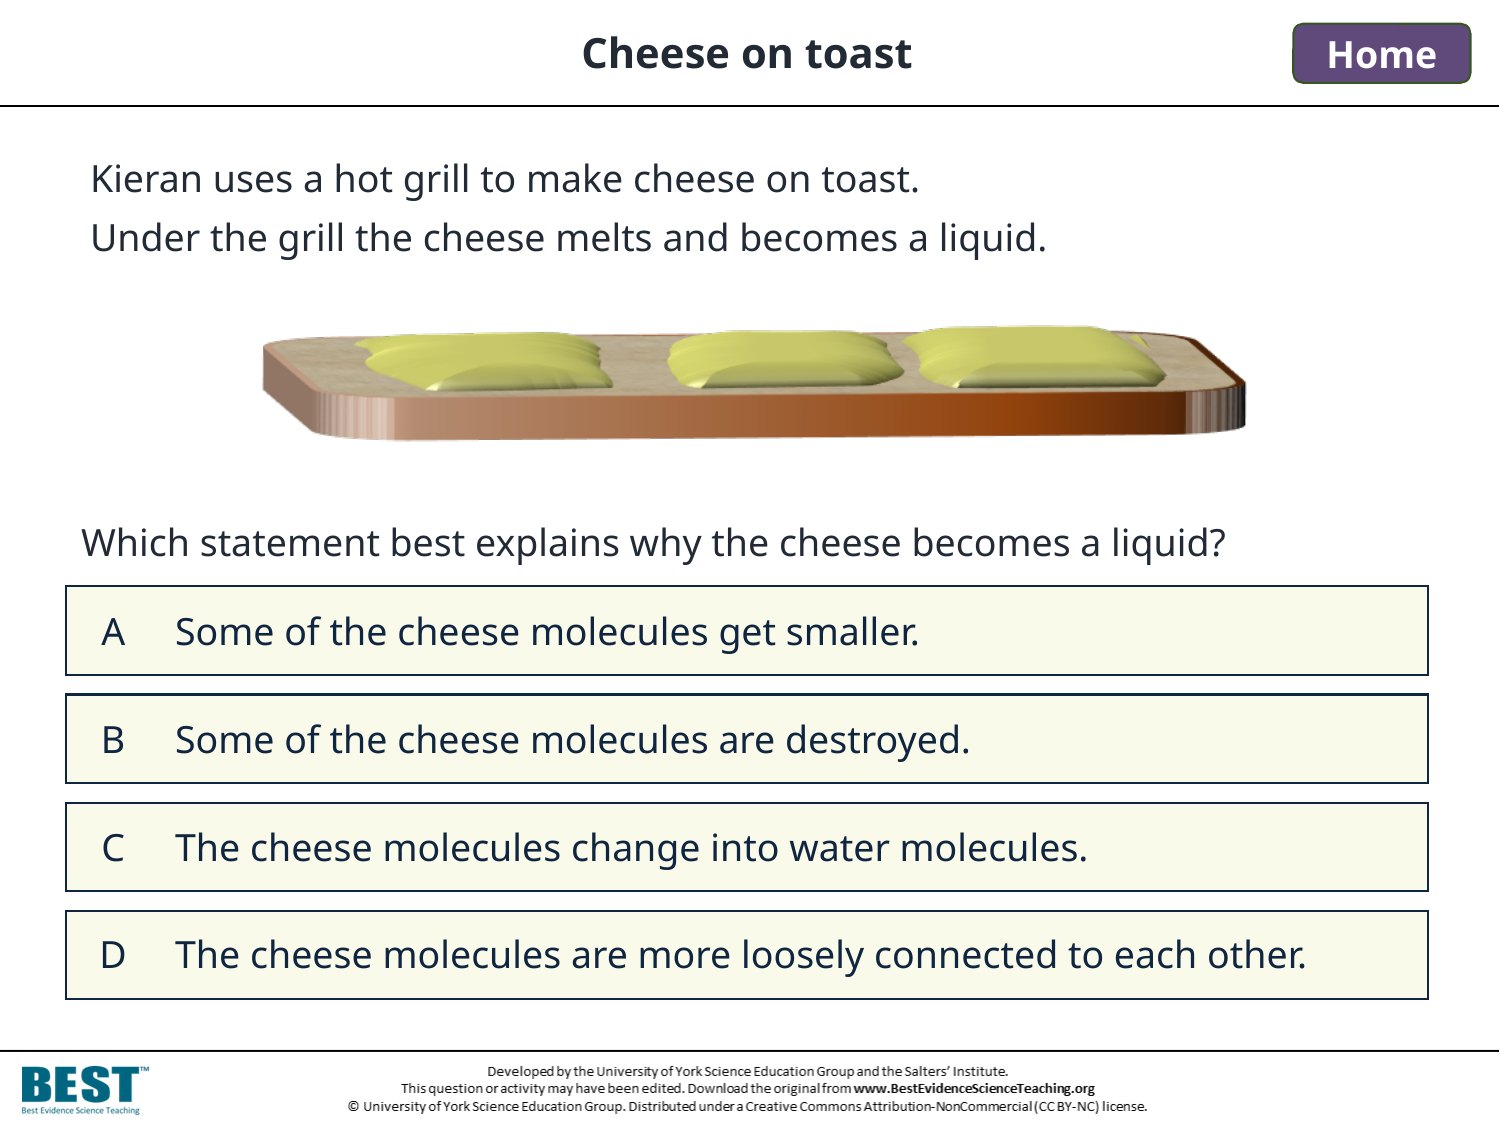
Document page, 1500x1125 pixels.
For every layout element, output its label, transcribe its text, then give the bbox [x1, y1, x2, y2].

picture [0, 105, 1500, 1125]
text_box Cheese on toast [23, 4, 1471, 99]
text_box Home [1292, 22, 1472, 84]
